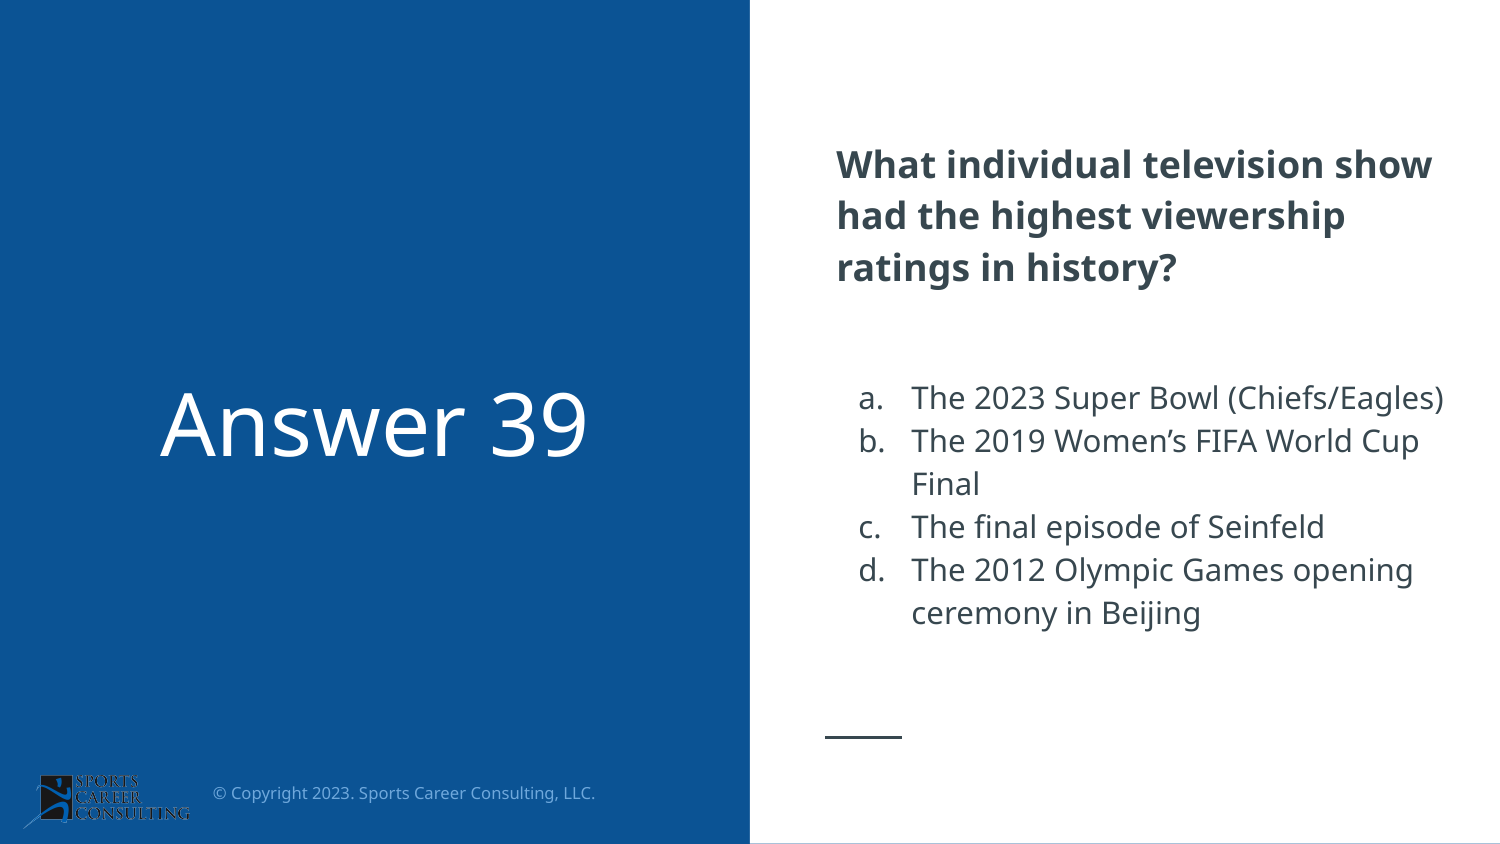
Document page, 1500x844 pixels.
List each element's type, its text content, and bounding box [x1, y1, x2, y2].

picture [22, 774, 190, 829]
title Answer 39 [43, 298, 708, 546]
list What individual television show had the highest viewership ratings in history? The 2023 Super Bowl (Chiefs/Eagles) The 2019 Women’s FIFA World Cup Final The final episode of Seinfeld The 2012 Olympic Games opening ceremony in Beijing [821, 118, 1486, 725]
text_box © Copyright 2023. Sports Career Consulting, LLC. [197, 767, 750, 838]
